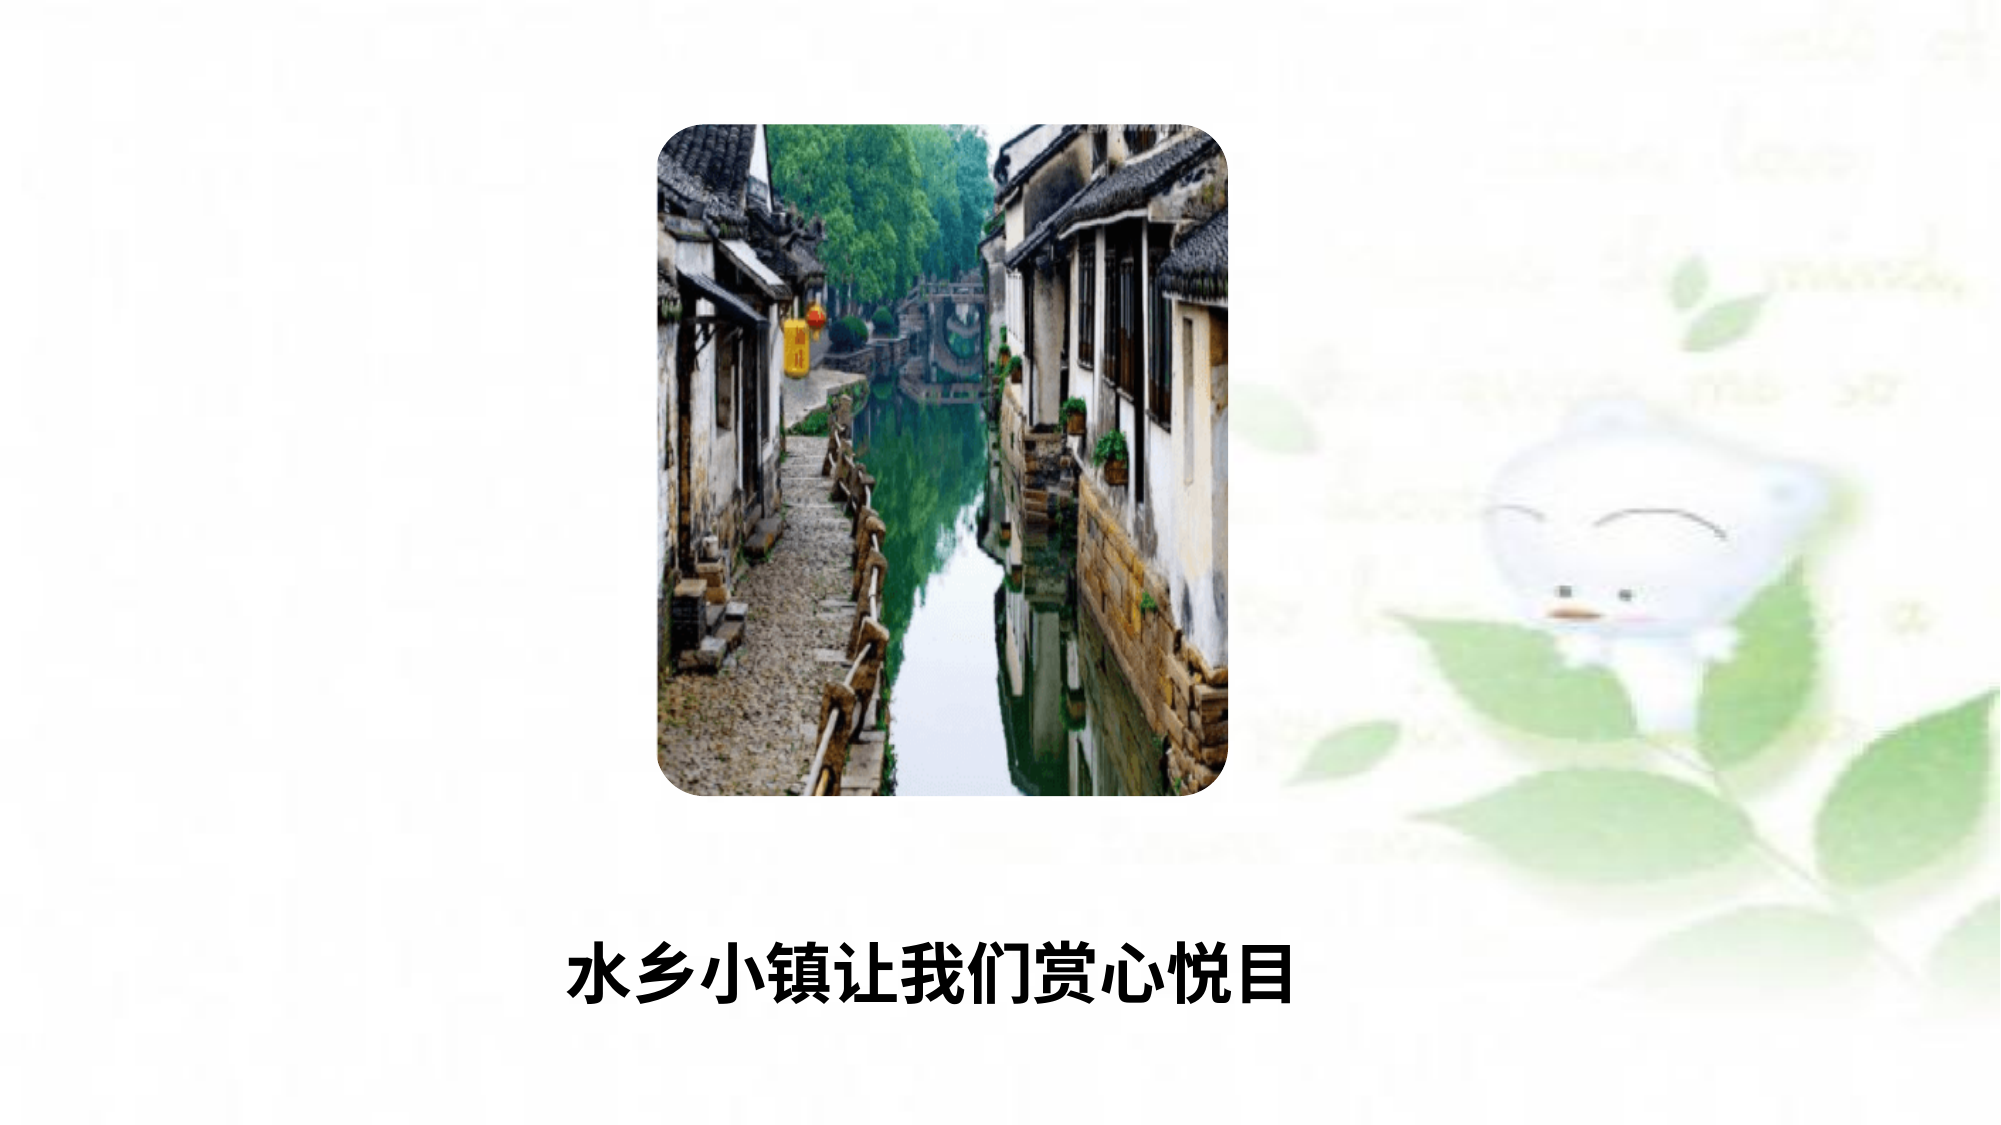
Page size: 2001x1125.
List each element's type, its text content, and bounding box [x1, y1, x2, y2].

text_box 水乡小镇让我们赏心悦目 [551, 884, 1378, 1020]
picture [0, 0, 2001, 1125]
